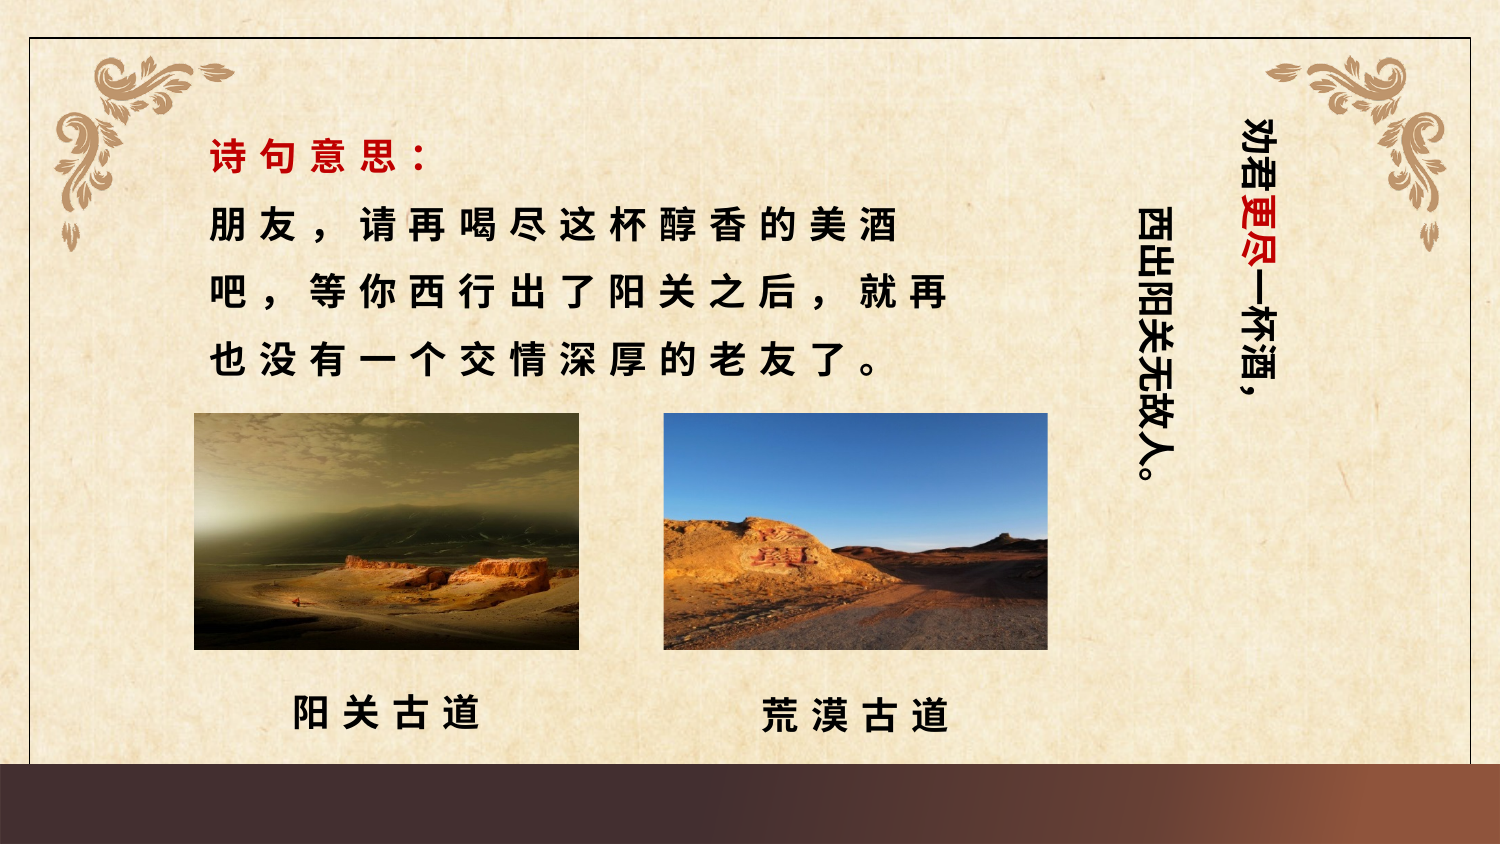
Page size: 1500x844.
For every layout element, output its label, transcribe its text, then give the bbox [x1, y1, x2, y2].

text_box 诗句意思： 朋友，请再喝尽这杯醇香的美酒吧，等你西行出了阳关之后，就再也没有一个交情深厚的老友了。 [194, 103, 975, 389]
text_box 阳关古道 [262, 660, 511, 742]
picture [0, 0, 1500, 844]
text_box 荒漠古道 [721, 662, 990, 745]
text_box 西出阳关无故人。 [1111, 190, 1188, 505]
text_box 劝君更尽一杯酒， [1214, 103, 1290, 418]
